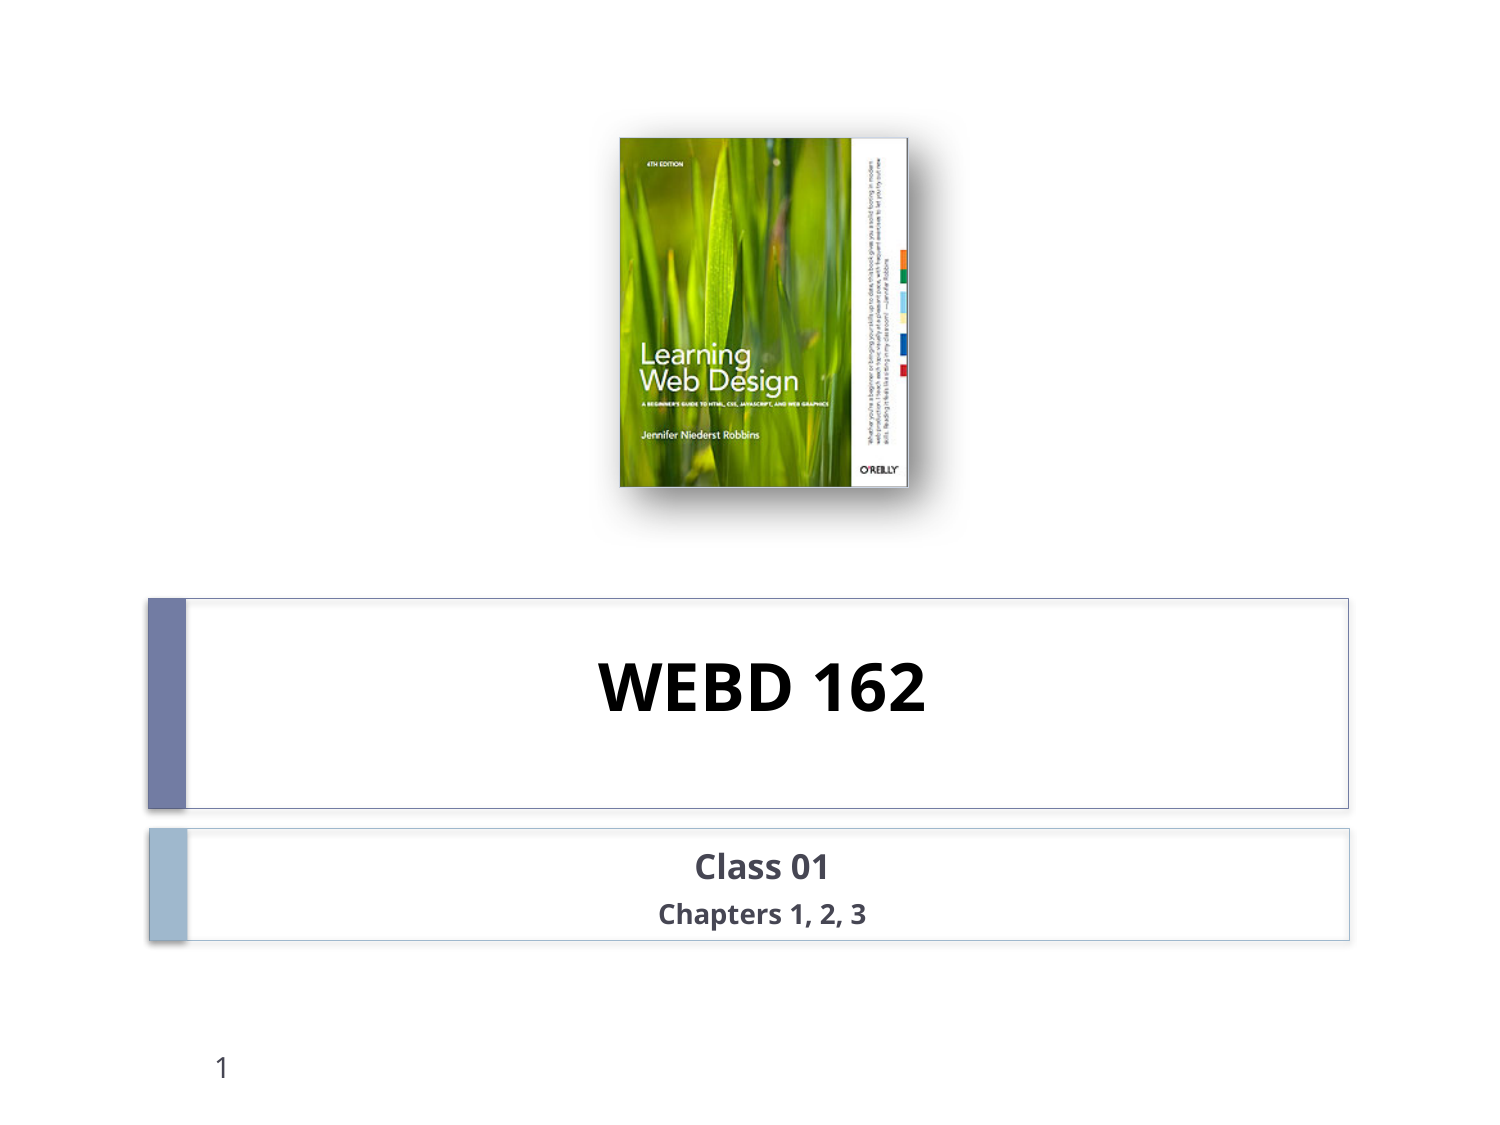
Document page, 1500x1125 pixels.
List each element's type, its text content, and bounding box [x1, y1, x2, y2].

title WEBD 162 [200, 637, 1325, 800]
slide_number 1 [199, 1042, 400, 1103]
subtitle Class 01 Chapters 1, 2, 3 [200, 837, 1325, 938]
picture [618, 137, 908, 488]
